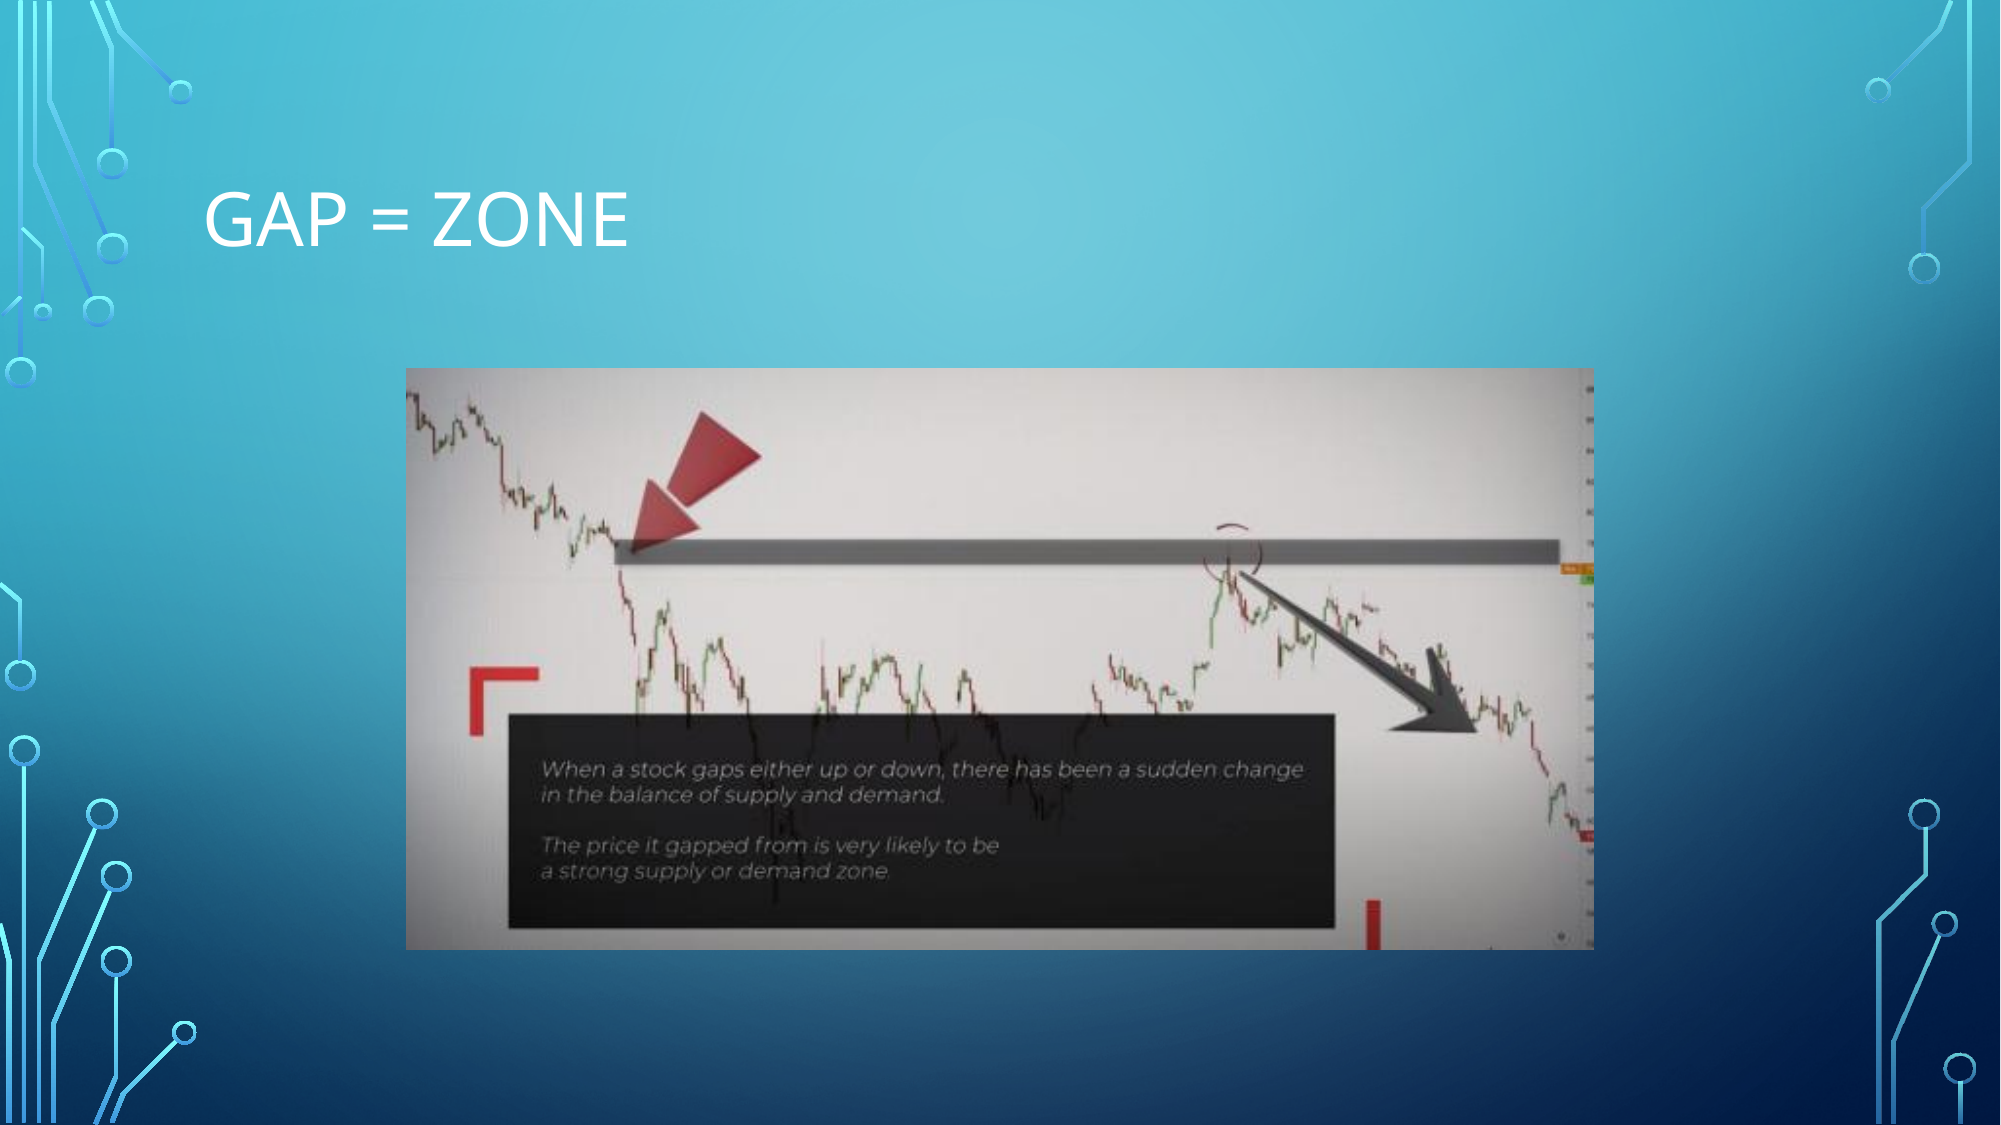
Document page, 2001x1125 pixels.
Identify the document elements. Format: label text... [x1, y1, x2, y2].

title Gap = Zone [187, 101, 1813, 344]
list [406, 368, 1594, 951]
